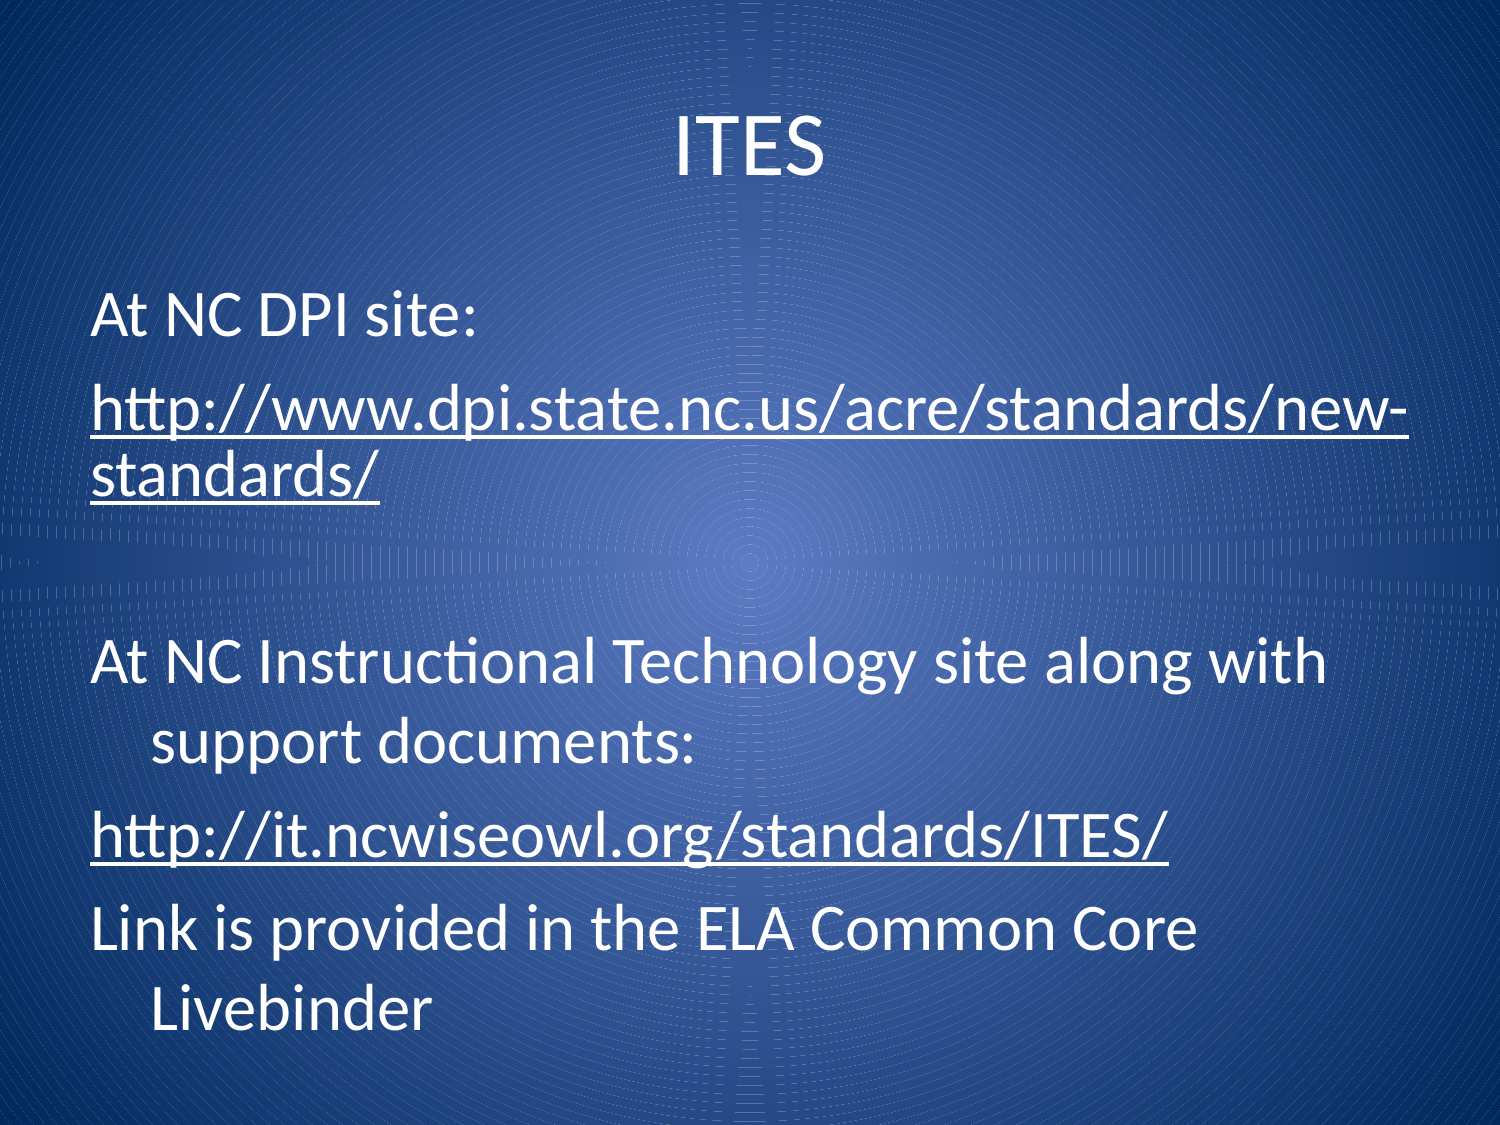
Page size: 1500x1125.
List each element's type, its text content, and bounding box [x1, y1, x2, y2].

list At NC DPI site: http://www.dpi.state.nc.us/acre/standards/new-standards/ At NC Instructional Technology site along with support documents: http://it.ncwiseowl.org/standards/ITES/ Link is provided in the ELA Common Core Livebinder [75, 262, 1425, 1005]
title ITES [75, 45, 1425, 233]
